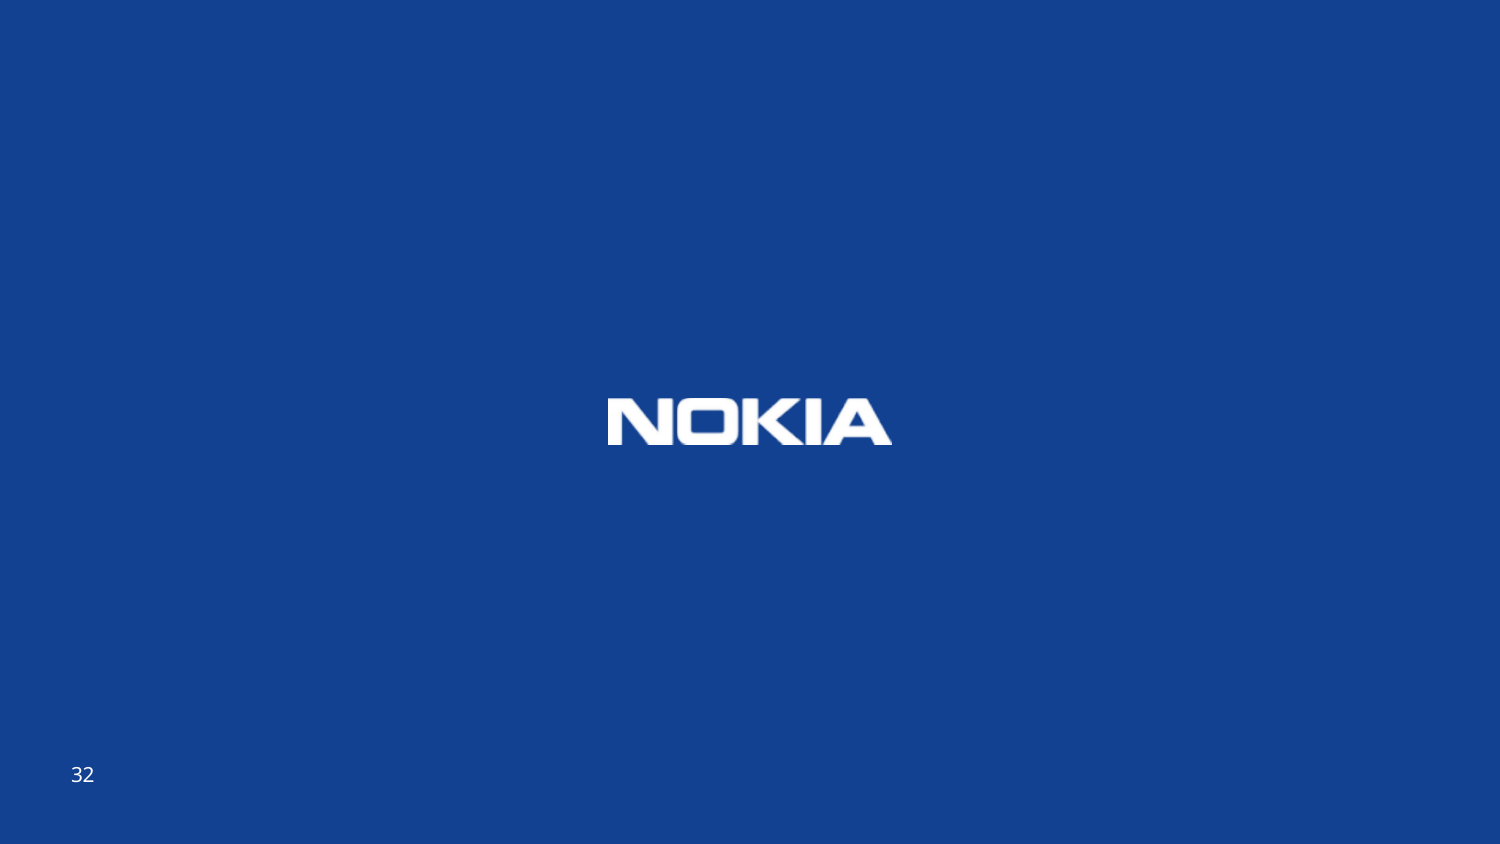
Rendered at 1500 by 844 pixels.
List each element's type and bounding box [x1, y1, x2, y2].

picture [608, 398, 892, 445]
